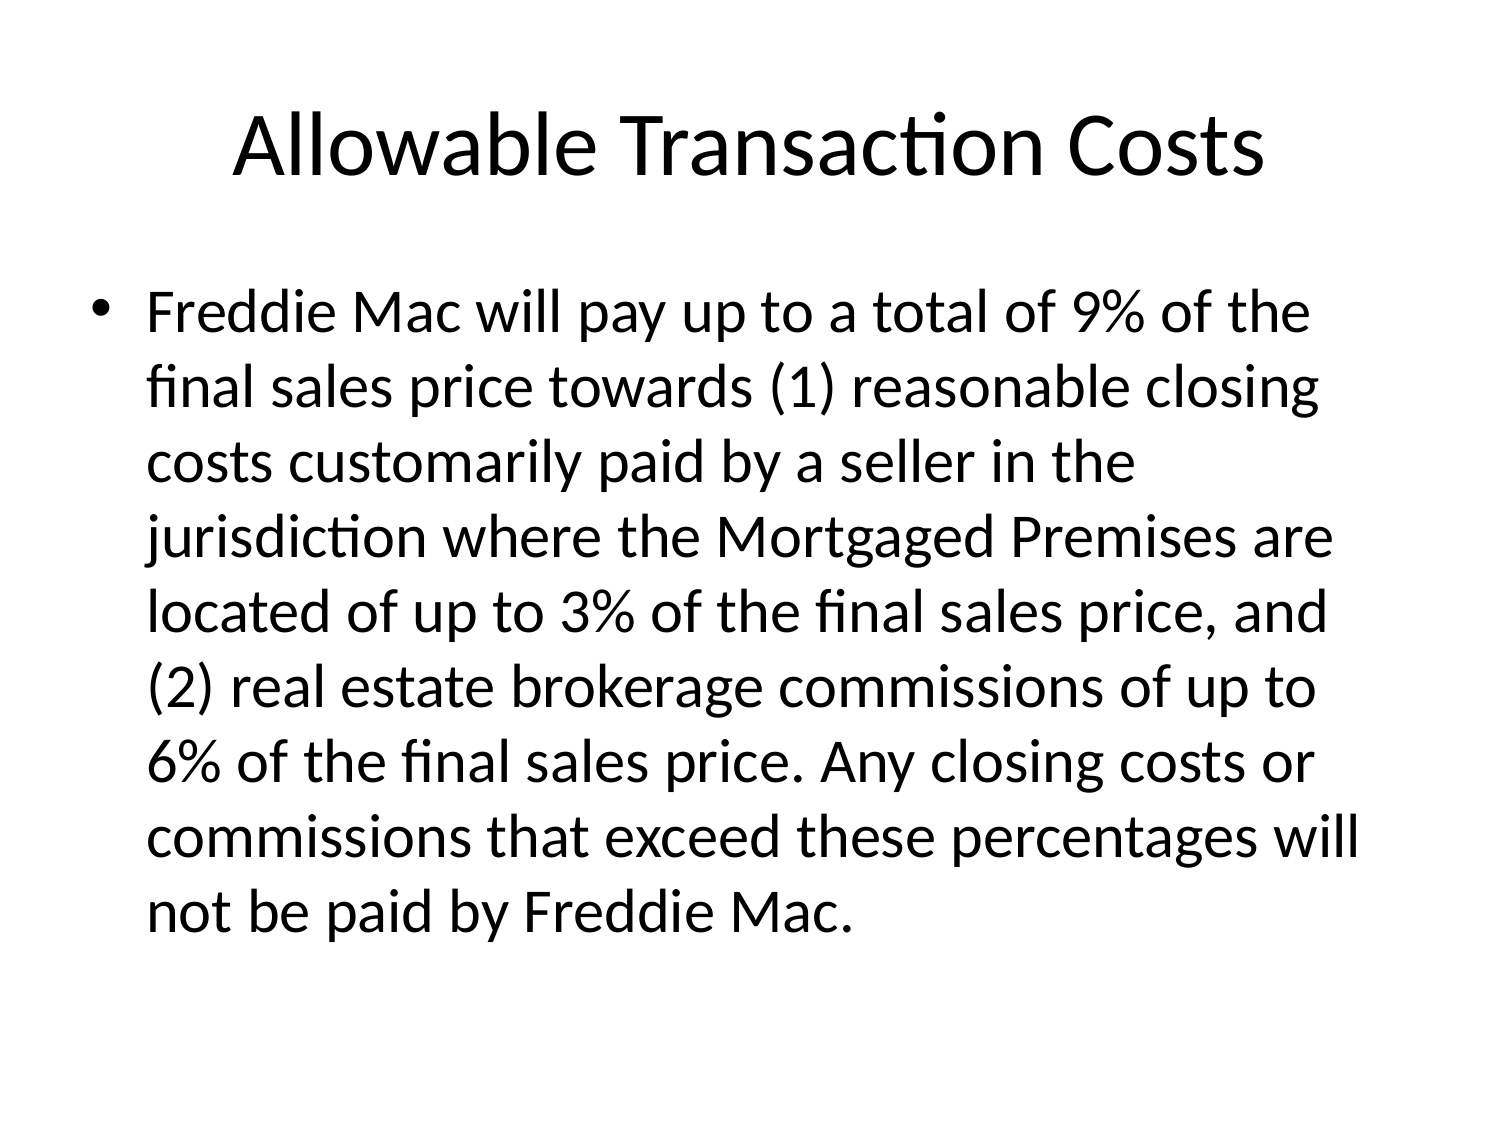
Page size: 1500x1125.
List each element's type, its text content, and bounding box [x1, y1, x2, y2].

title Allowable Transaction Costs [75, 45, 1425, 233]
list Freddie Mac will pay up to a total of 9% of the final sales price towards (1) reasonable closing costs customarily paid by a seller in the jurisdiction where the Mortgaged Premises are located of up to 3% of the final sales price, and (2) real estate brokerage commissions of up to 6% of the final sales price. Any closing costs or commissions that exceed these percentages will not be paid by Freddie Mac. [75, 262, 1425, 1005]
